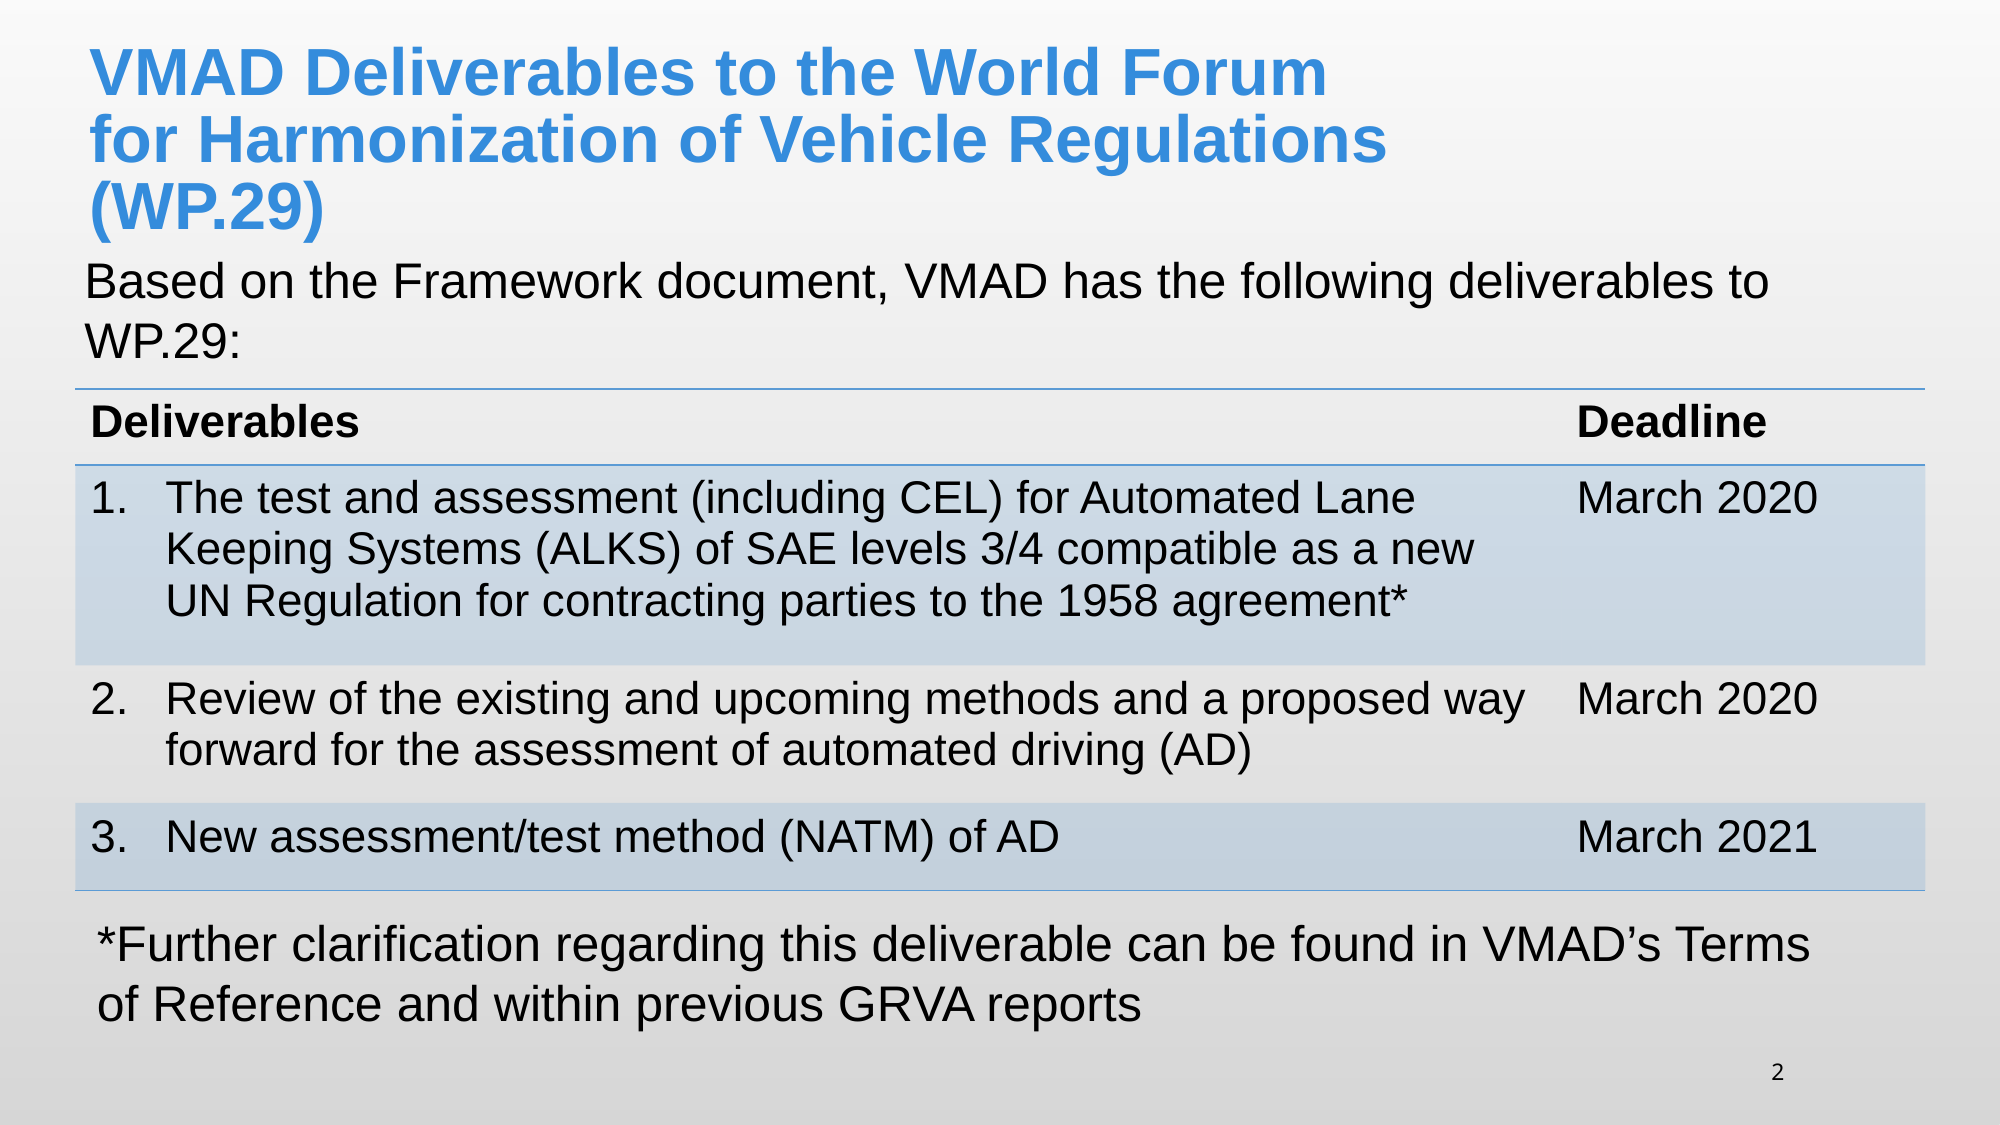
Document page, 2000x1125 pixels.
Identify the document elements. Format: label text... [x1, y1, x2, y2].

table_cell The test and assessment (including CEL) for Automated Lane Keeping Systems (ALKS) of SAE levels 3/4 compatible as a new UN Regulation for contracting parties to the 1958 agreement* [75, 466, 1562, 665]
text_box *Further clarification regarding this deliverable can be found in VMAD’s Terms of Reference and within previous GRVA reports [74, 904, 1863, 1040]
table_header Deliverables [75, 390, 1562, 464]
text_box Based on the Framework document, VMAD has the following deliverables to WP.29: [62, 241, 1850, 376]
title VMAD Deliverables to the World Forum for Harmonization of Vehicle Regulations (WP.29) [74, 27, 1440, 241]
slide_number 2 [1612, 1057, 1800, 1088]
table_cell March 2021 [1562, 803, 1925, 890]
table_cell March 2020 [1562, 665, 1925, 803]
table_cell Review of the existing and upcoming methods and a proposed way forward for the assessment of automated driving (AD) [75, 665, 1562, 803]
table_cell March 2020 [1562, 466, 1925, 665]
table_cell New assessment/test method (NATM) of AD [75, 803, 1562, 890]
table_header Deadline [1562, 390, 1925, 464]
